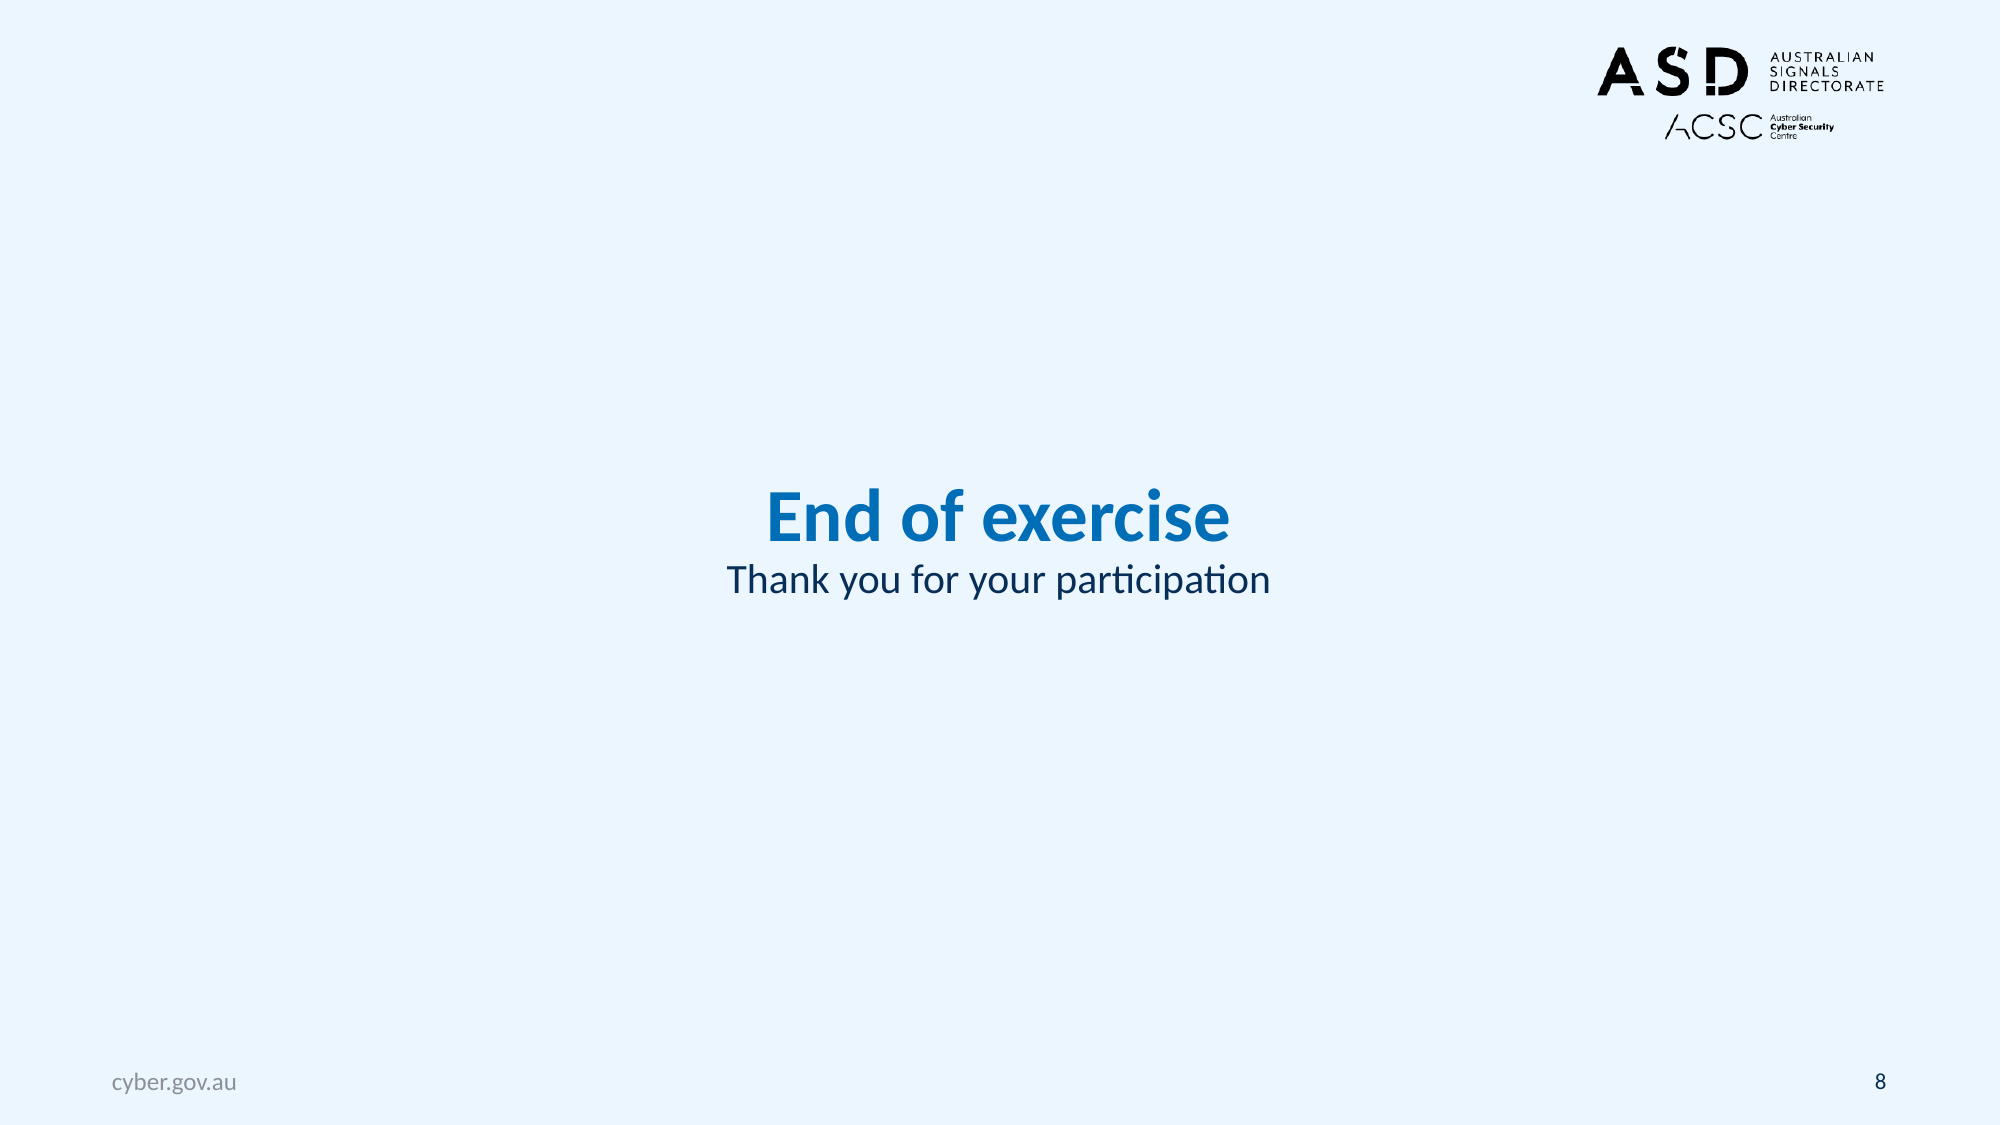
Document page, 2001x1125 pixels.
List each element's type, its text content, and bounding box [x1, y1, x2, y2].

title End of exercise Thank you for your participation [96, 207, 1902, 873]
footer cyber.gov.au [96, 1050, 265, 1111]
picture [1566, 0, 1919, 178]
slide_number 8 [1799, 1050, 1902, 1111]
